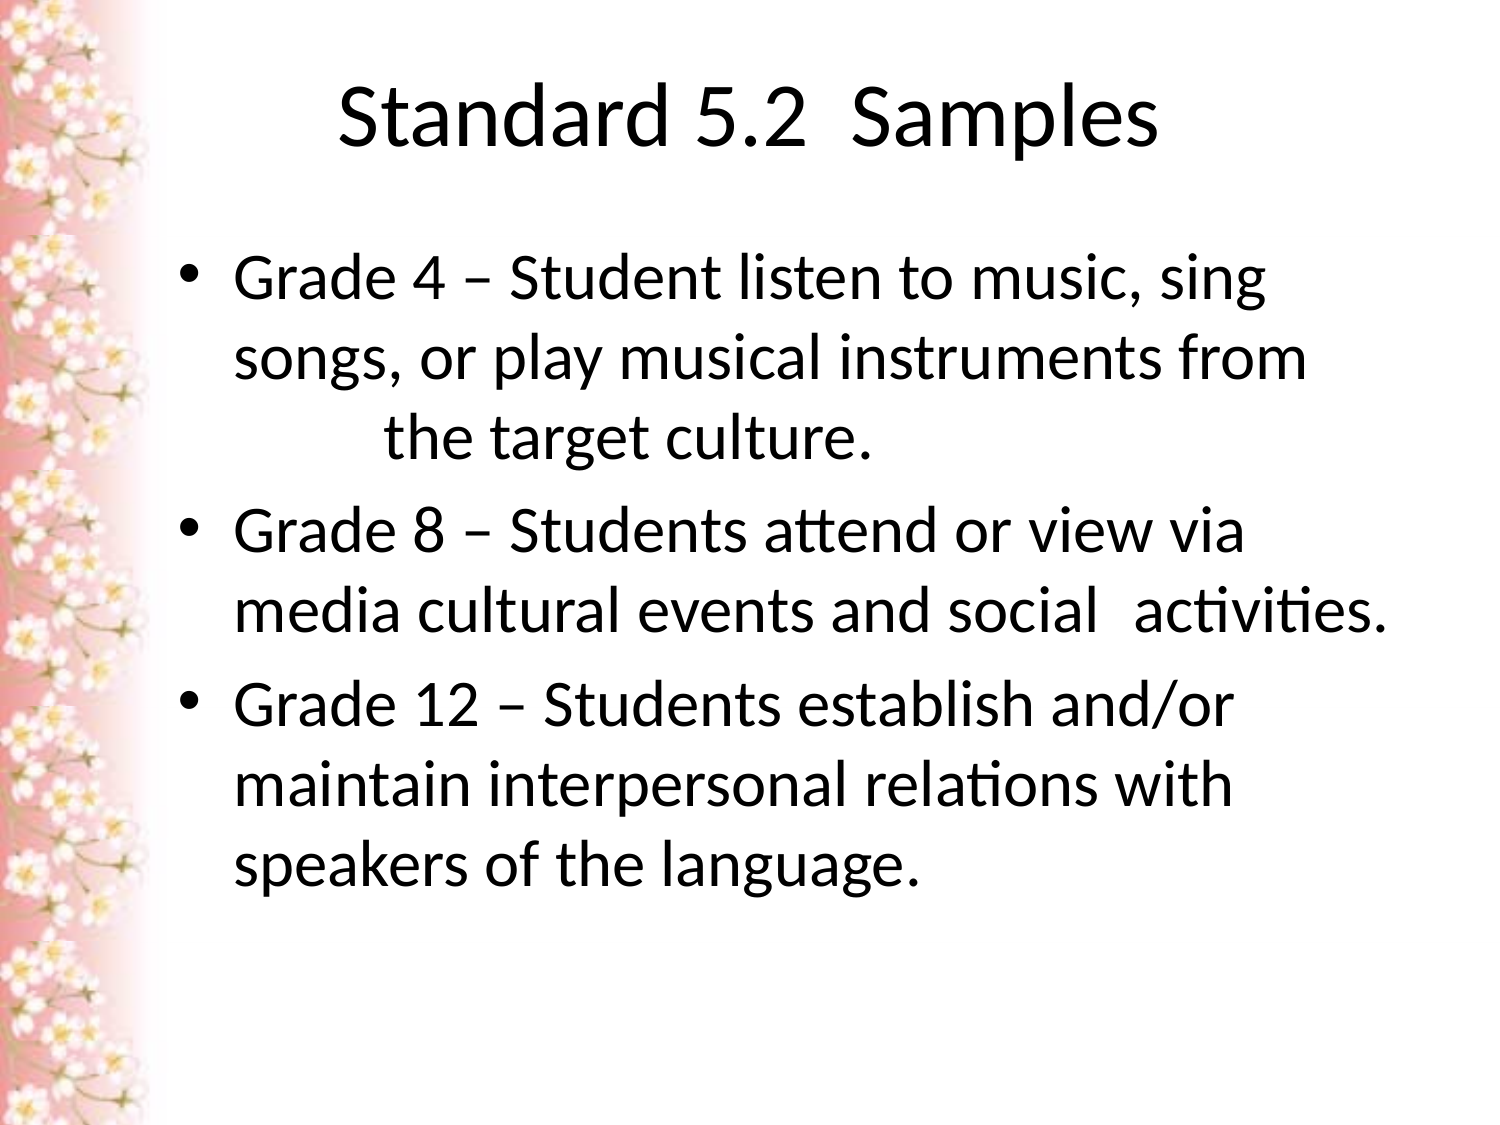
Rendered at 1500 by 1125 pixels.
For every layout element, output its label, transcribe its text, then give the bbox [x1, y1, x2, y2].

picture [0, 0, 1500, 1125]
title Standard 5.2 Samples [75, 45, 1425, 175]
list Grade 4 – Student listen to music, sing songs, or play musical instruments from the target culture. Grade 8 – Students attend or view via media cultural events and social activities. Grade 12 – Students establish and/or maintain interpersonal relations with speakers of the language. [162, 224, 1425, 988]
